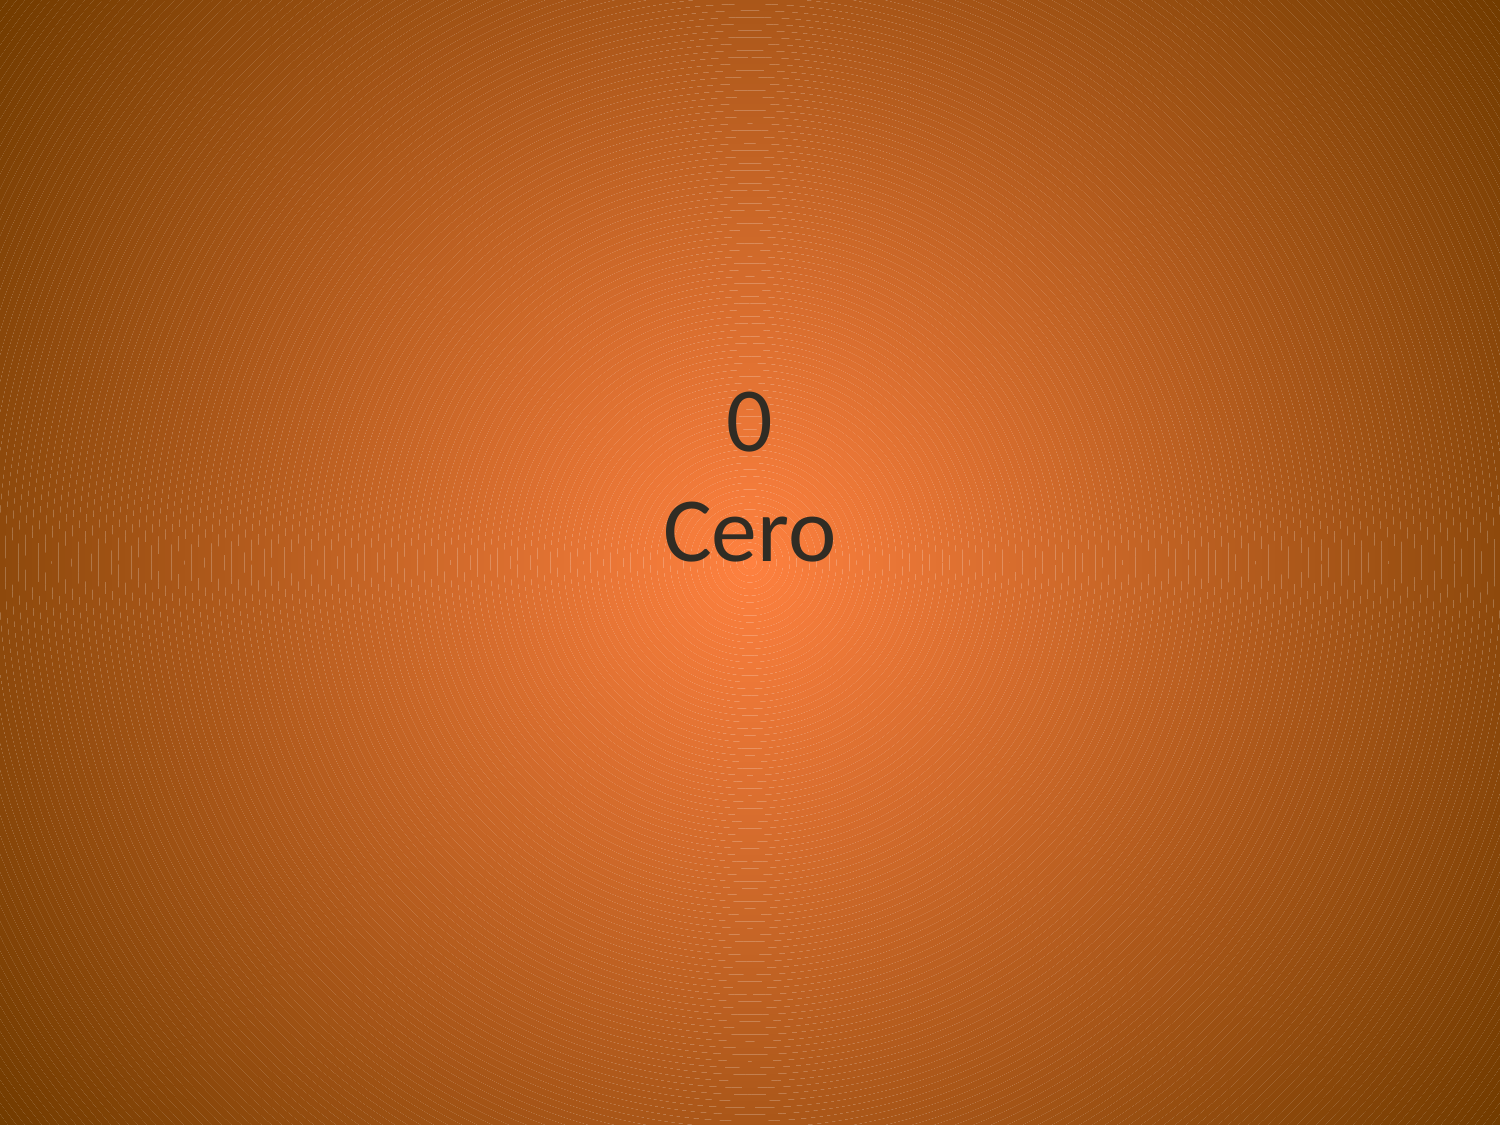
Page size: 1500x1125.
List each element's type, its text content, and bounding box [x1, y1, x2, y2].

title 0 Cero [112, 349, 1388, 591]
